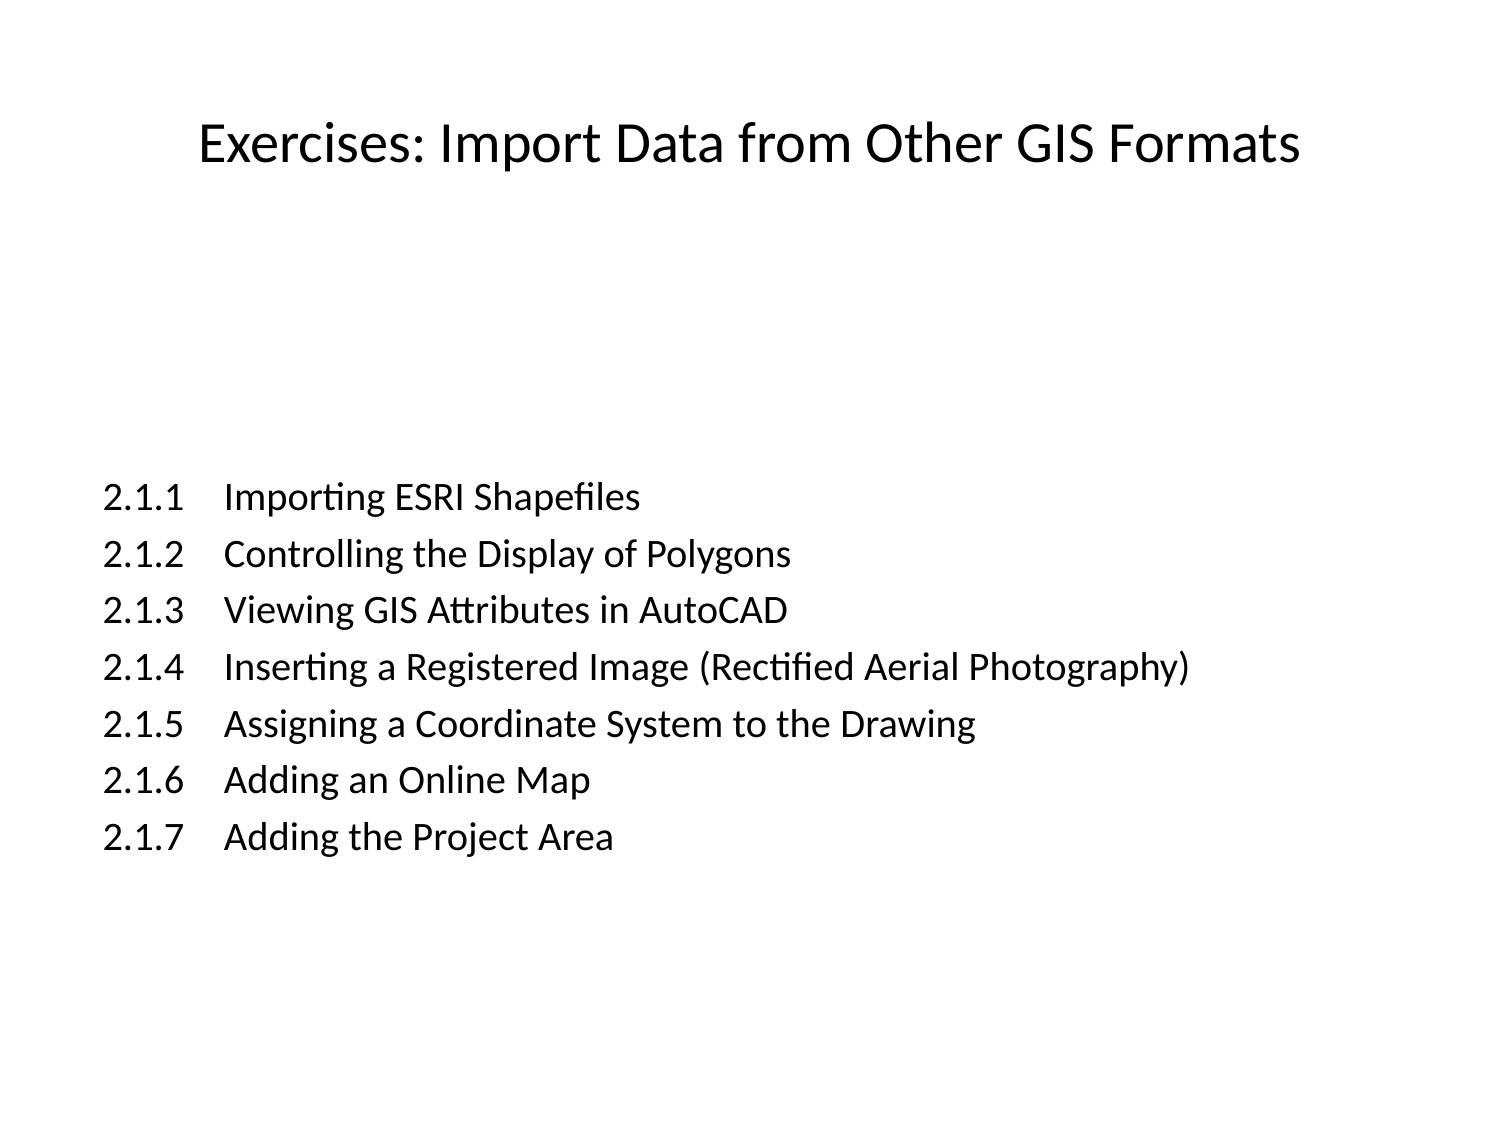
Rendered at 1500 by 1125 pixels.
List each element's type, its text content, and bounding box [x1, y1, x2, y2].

list 2.1.1 Importing ESRI Shapefiles 2.1.2 Controlling the Display of Polygons 2.1.3 Viewing GIS Attributes in AutoCAD 2.1.4 Inserting a Registered Image (Rectified Aerial Photography) 2.1.5 Assigning a Coordinate System to the Drawing 2.1.6 Adding an Online Map 2.1.7 Adding the Project Area [87, 462, 1463, 925]
title Exercises: Import Data from Other GIS Formats [75, 45, 1425, 233]
